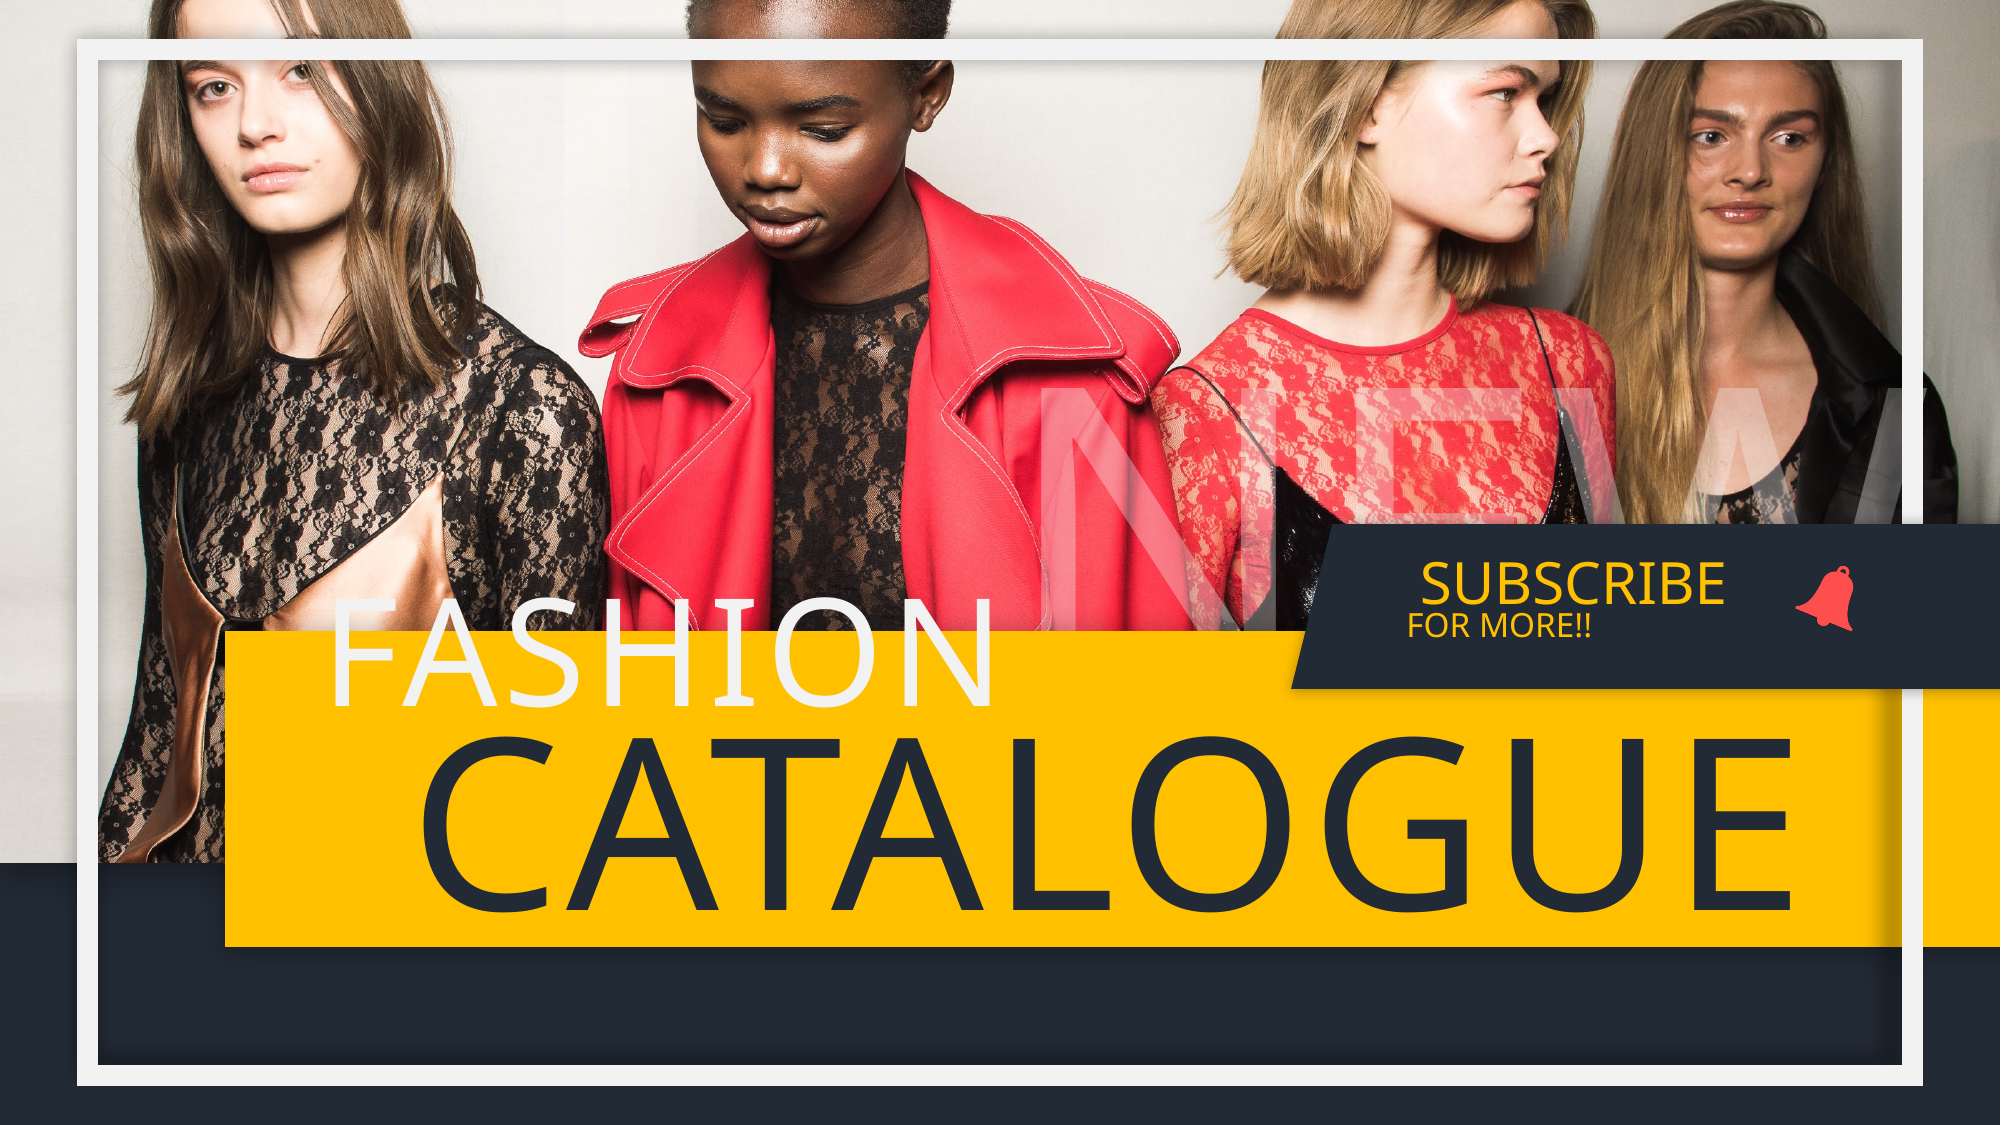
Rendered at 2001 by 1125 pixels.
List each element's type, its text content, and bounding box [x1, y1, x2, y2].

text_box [1377, 539, 1771, 653]
picture [1778, 541, 1888, 651]
text_box [0, 0, 2000, 863]
text_box [86, 48, 1913, 1077]
text_box NEW [1913, 262, 1948, 515]
text_box FASHION [306, 548, 1021, 744]
text_box [1913, 702, 2000, 948]
text_box [1289, 523, 2000, 691]
